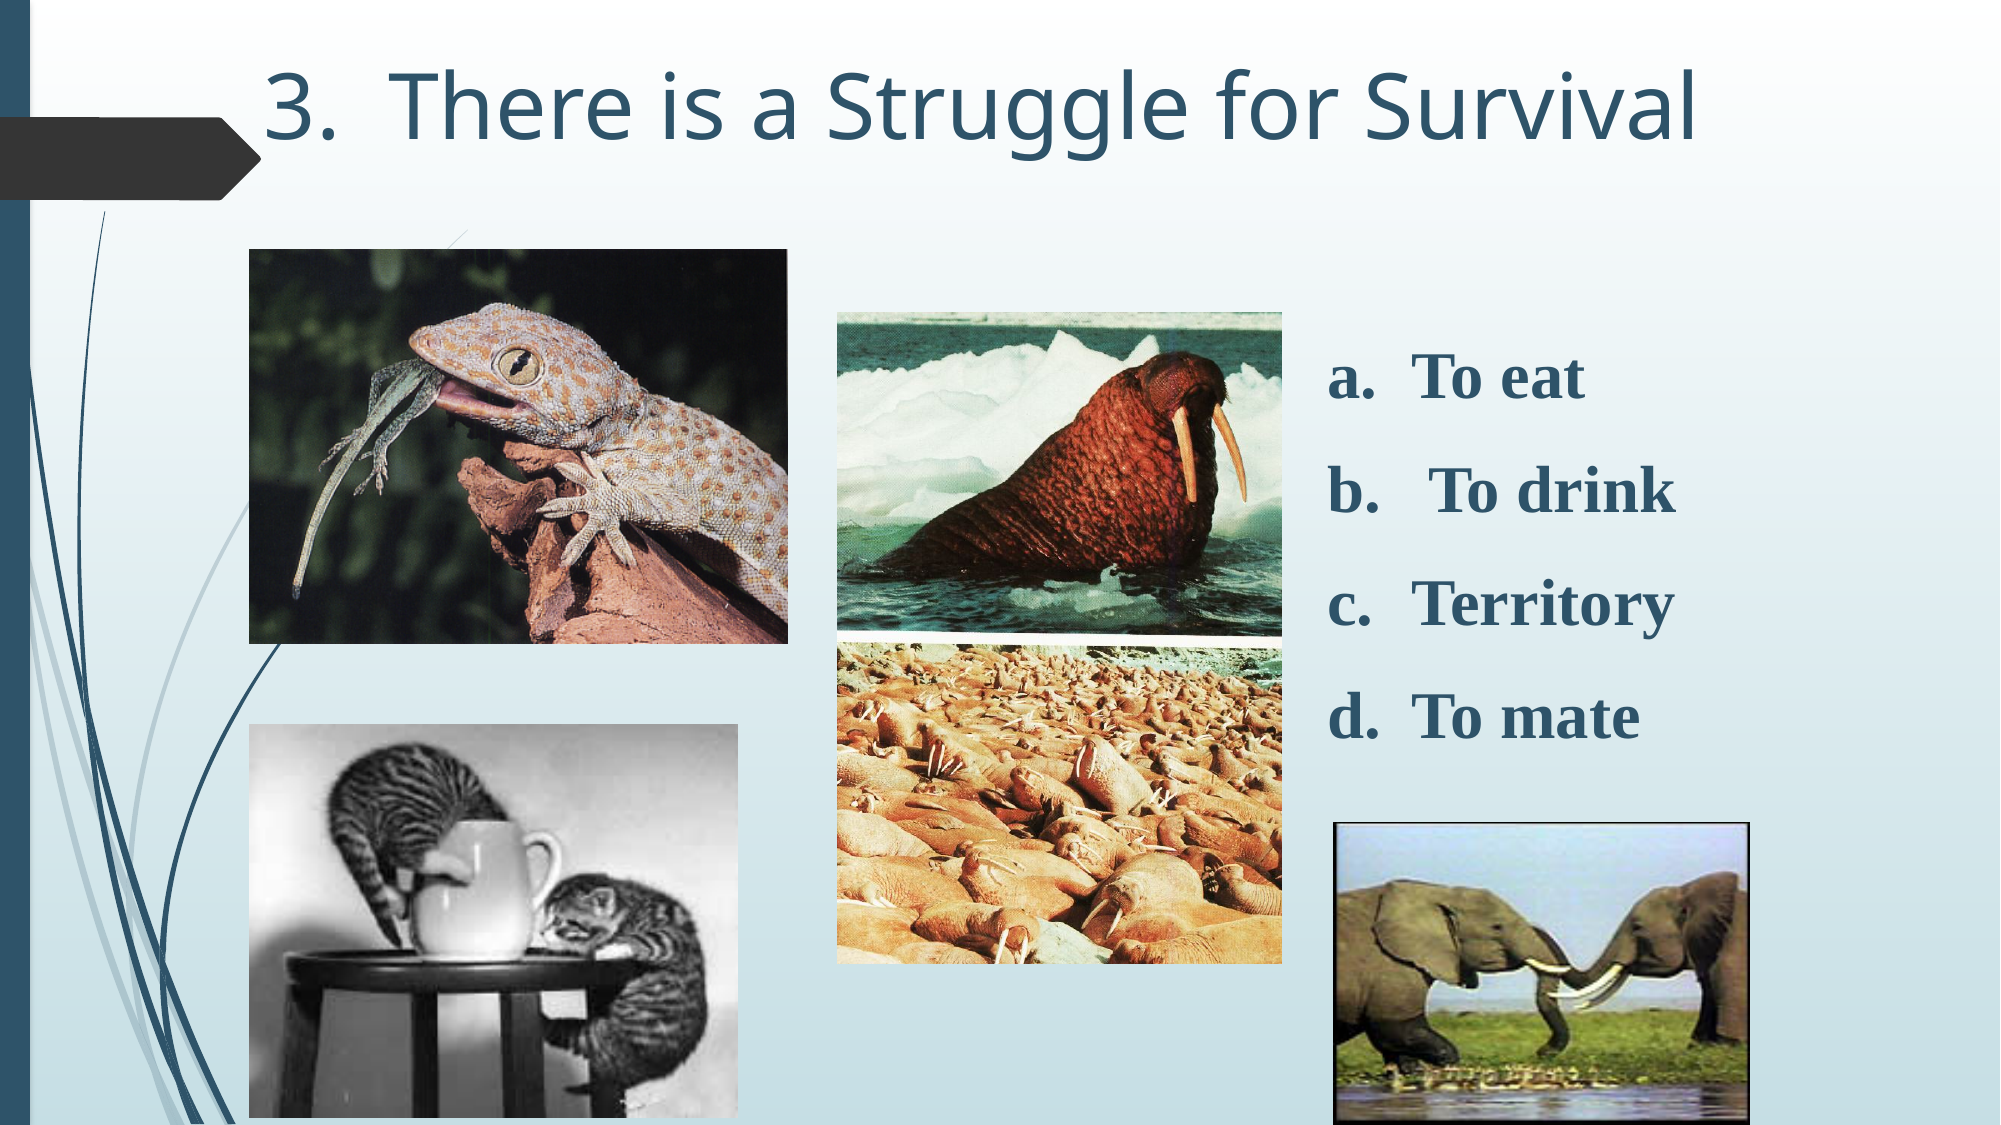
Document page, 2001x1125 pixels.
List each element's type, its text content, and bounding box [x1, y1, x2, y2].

picture [249, 724, 738, 1118]
picture [249, 249, 788, 644]
picture [837, 312, 1282, 964]
title 3. There is a Struggle for Survival [248, 39, 1935, 274]
text_box To eat To drink Territory To mate [1312, 324, 1750, 760]
picture [1333, 822, 1751, 1125]
